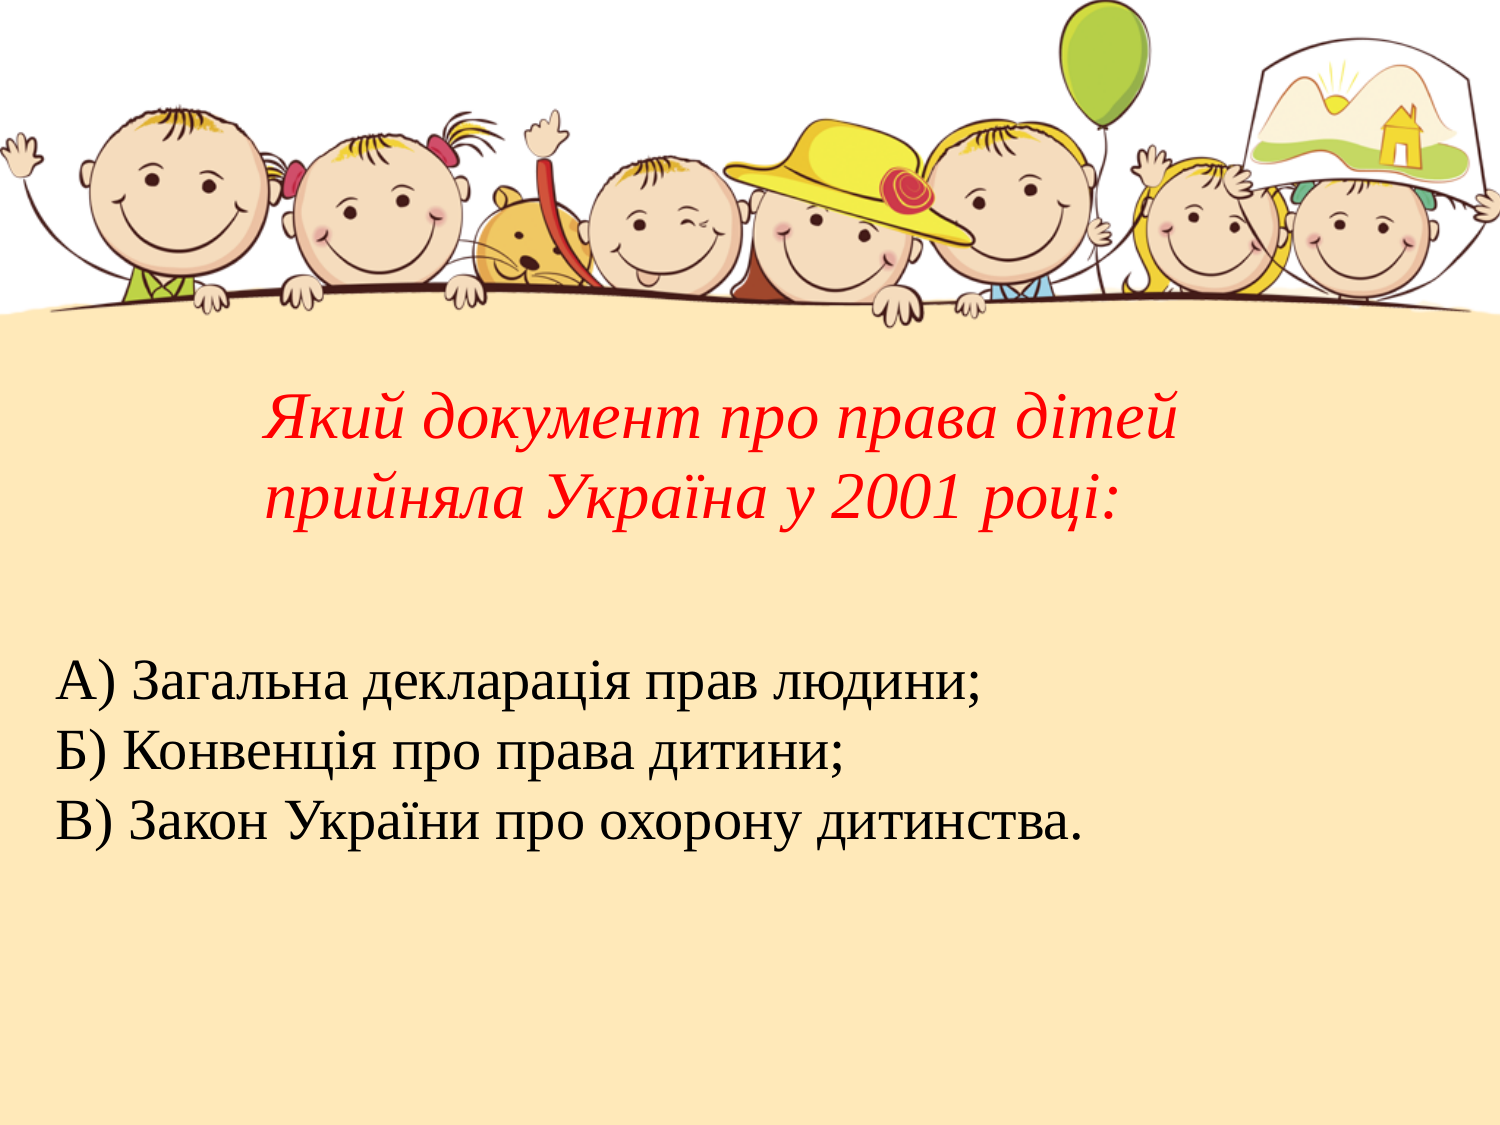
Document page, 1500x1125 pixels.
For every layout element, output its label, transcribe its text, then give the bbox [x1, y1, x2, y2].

text_box Який документ про права дітей прийняла Україна у 2001 році: [249, 364, 1213, 539]
text_box А) Загальна декларація прав людини; Б) Конвенція про права дитини; В) Закон України про охорону дитинства. [40, 633, 1115, 859]
picture [0, 0, 1500, 1125]
